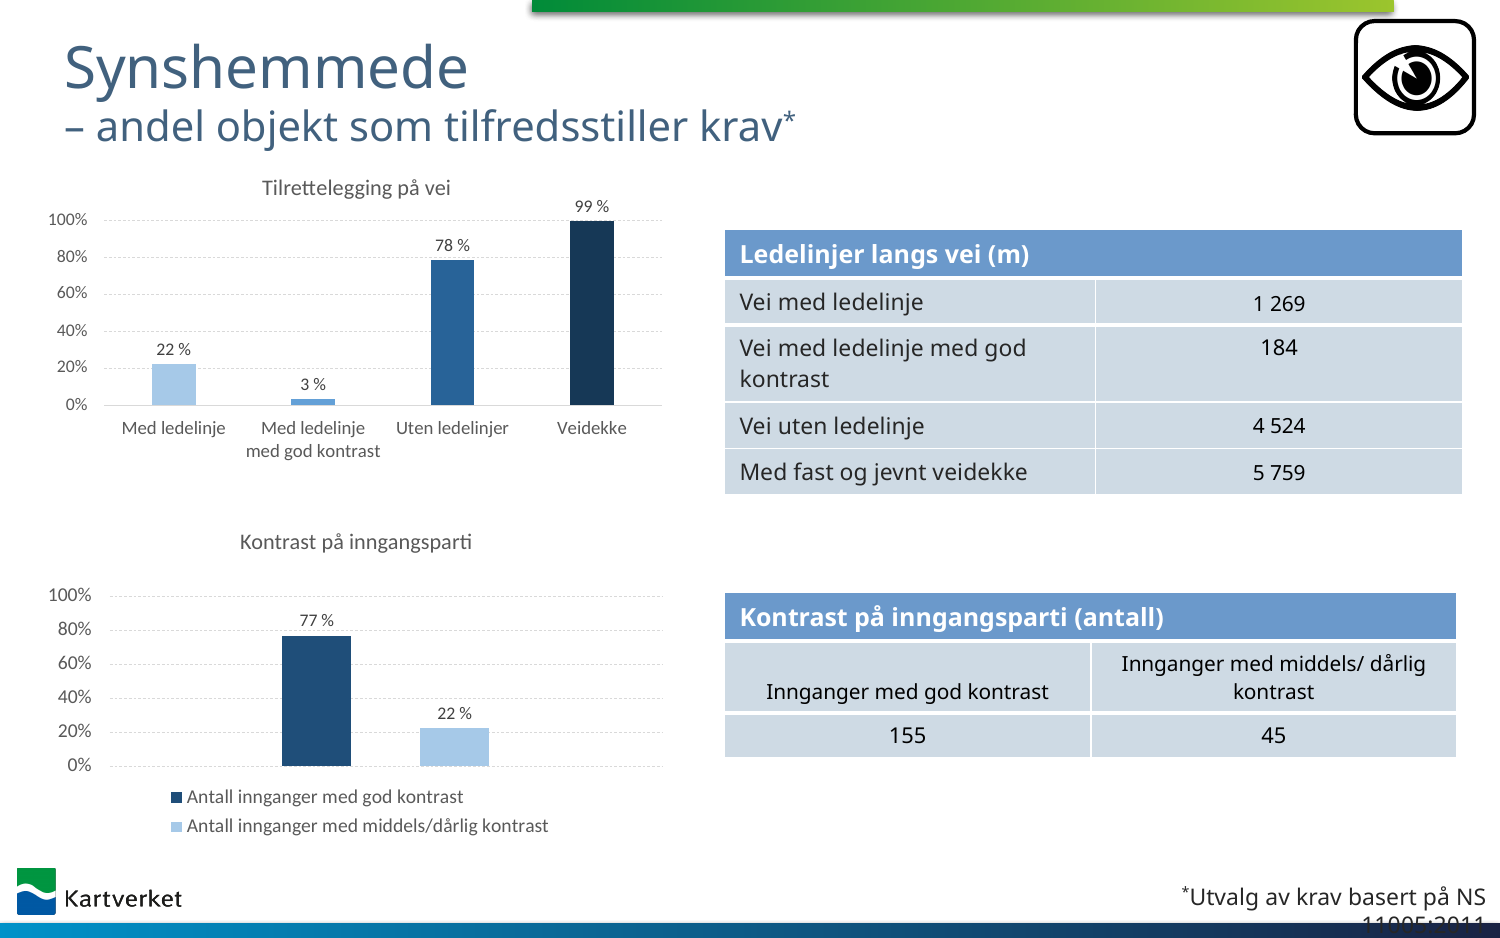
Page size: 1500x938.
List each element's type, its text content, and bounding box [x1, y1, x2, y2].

text_box Synshemmede – andel objekt som tilfredsstiller krav* [49, 24, 1431, 158]
table_cell Innganger med middels/ dårlig kontrast [1092, 643, 1456, 711]
table_cell Med fast og jevnt veidekke [725, 449, 1095, 494]
table_cell 4 524 [1096, 403, 1462, 448]
table_cell Vei med ledelinje med god kontrast [725, 327, 1095, 401]
table_cell Vei uten ledelinje [725, 403, 1095, 448]
picture [41, 166, 673, 492]
table_header Ledelinjer langs vei (m) [725, 230, 1462, 276]
table_cell 155 [725, 715, 1090, 757]
picture [41, 520, 673, 846]
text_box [1355, 20, 1475, 134]
table_header Kontrast på inngangsparti (antall) [725, 593, 1456, 639]
table_cell 184 [1096, 327, 1462, 401]
table_cell Vei med ledelinje [725, 280, 1095, 323]
table_cell 5 759 [1096, 449, 1462, 494]
table_cell 1 269 [1096, 280, 1462, 323]
table_cell 45 [1092, 715, 1456, 757]
table_cell Innganger med god kontrast [725, 643, 1090, 711]
text_box *Utvalg av krav basert på NS 11005:2011 [1068, 873, 1500, 938]
